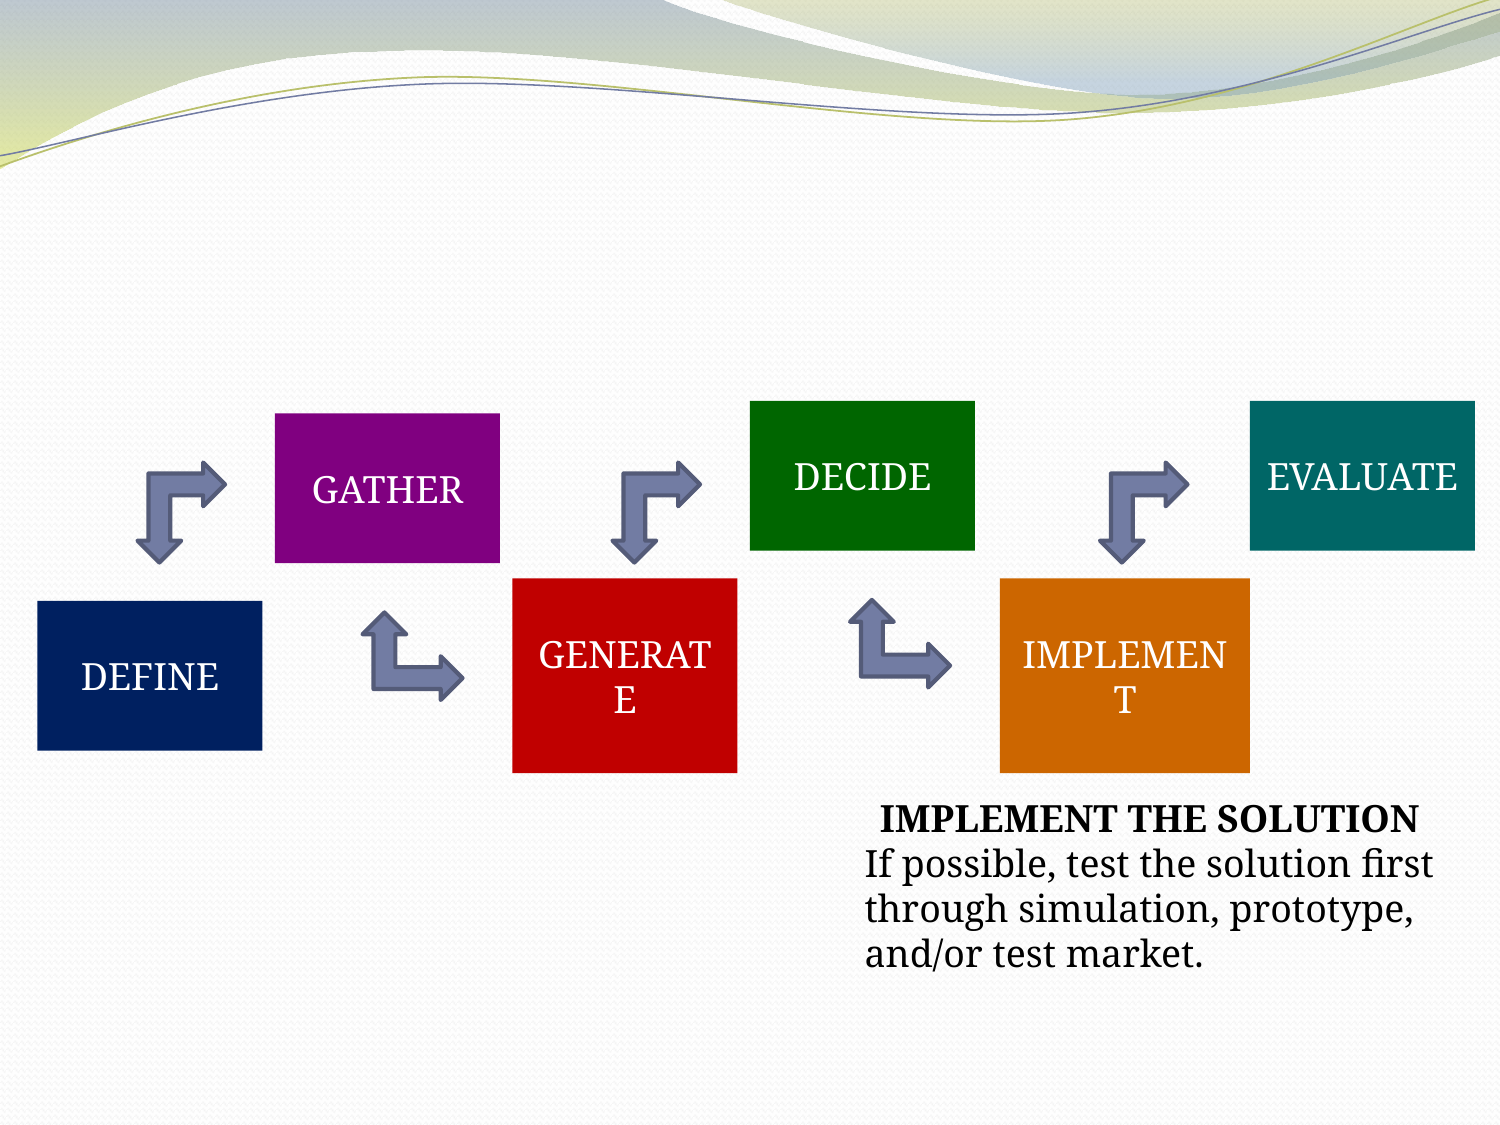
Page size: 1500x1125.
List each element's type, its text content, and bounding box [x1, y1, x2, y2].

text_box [37, 399, 1476, 752]
text_box IMPLEMENT THE SOLUTION If possible, test the solution first through simulation, prototype, and/or test market. [849, 787, 1450, 983]
